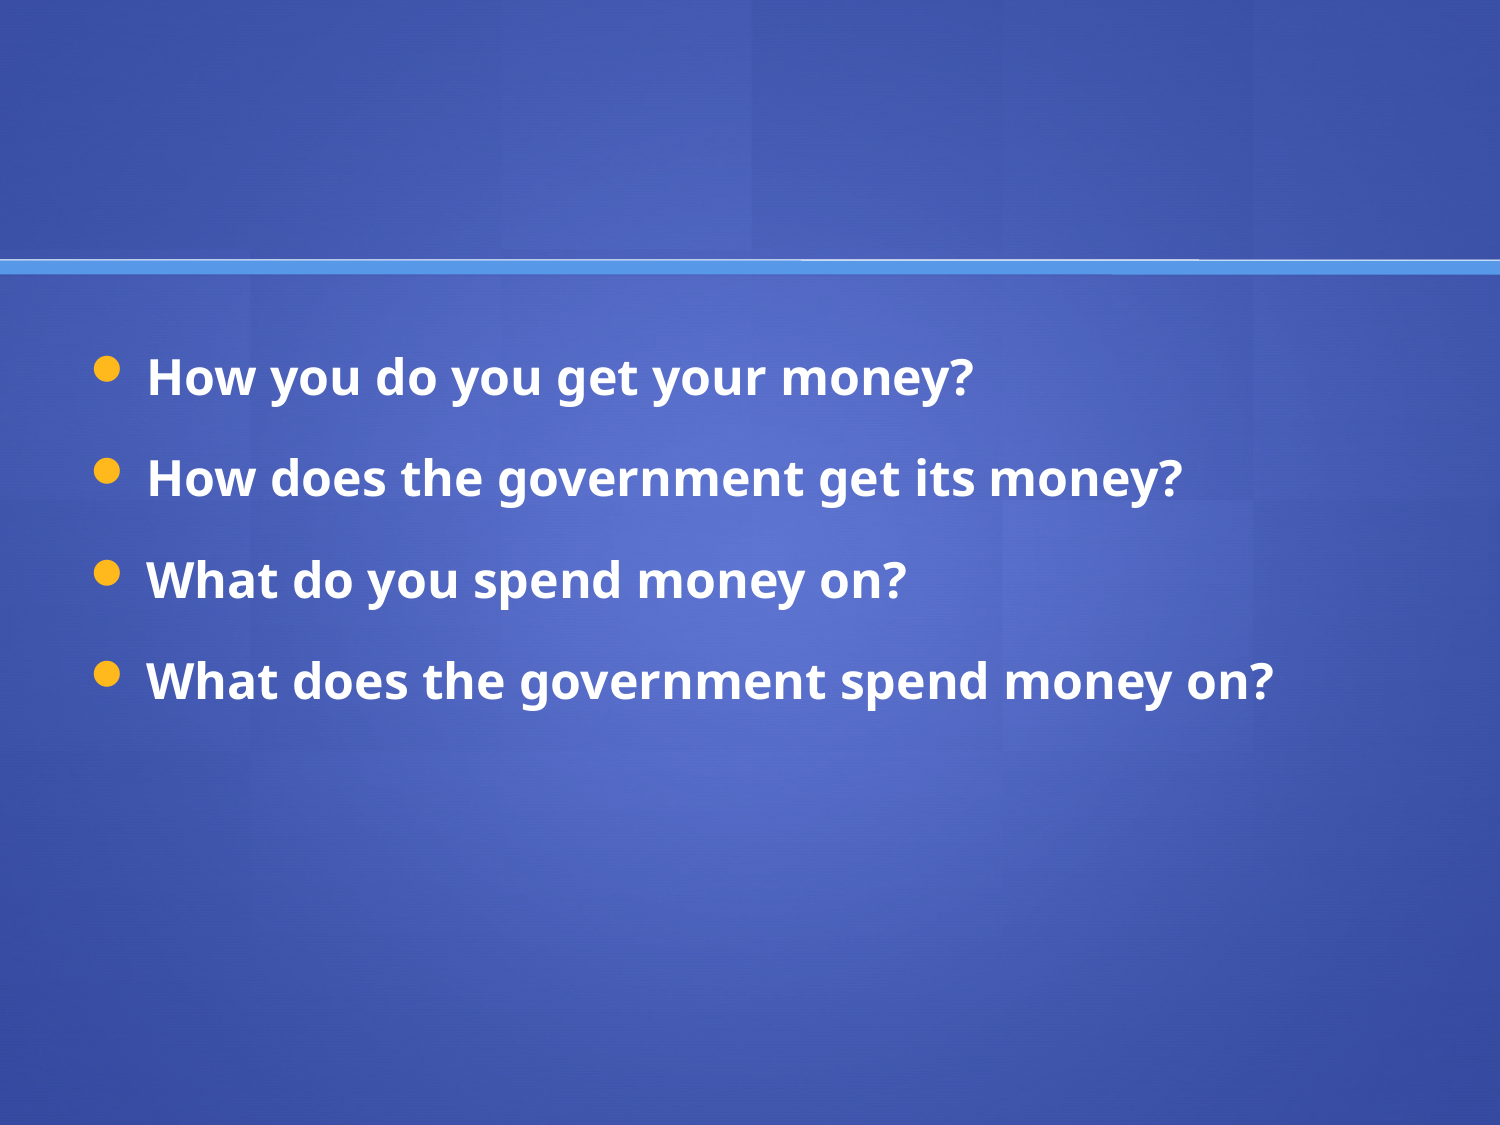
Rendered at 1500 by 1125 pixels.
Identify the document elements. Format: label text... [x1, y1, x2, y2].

list How you do you get your money? How does the government get its money? What do you spend money on? What does the government spend money on? [75, 337, 1425, 988]
